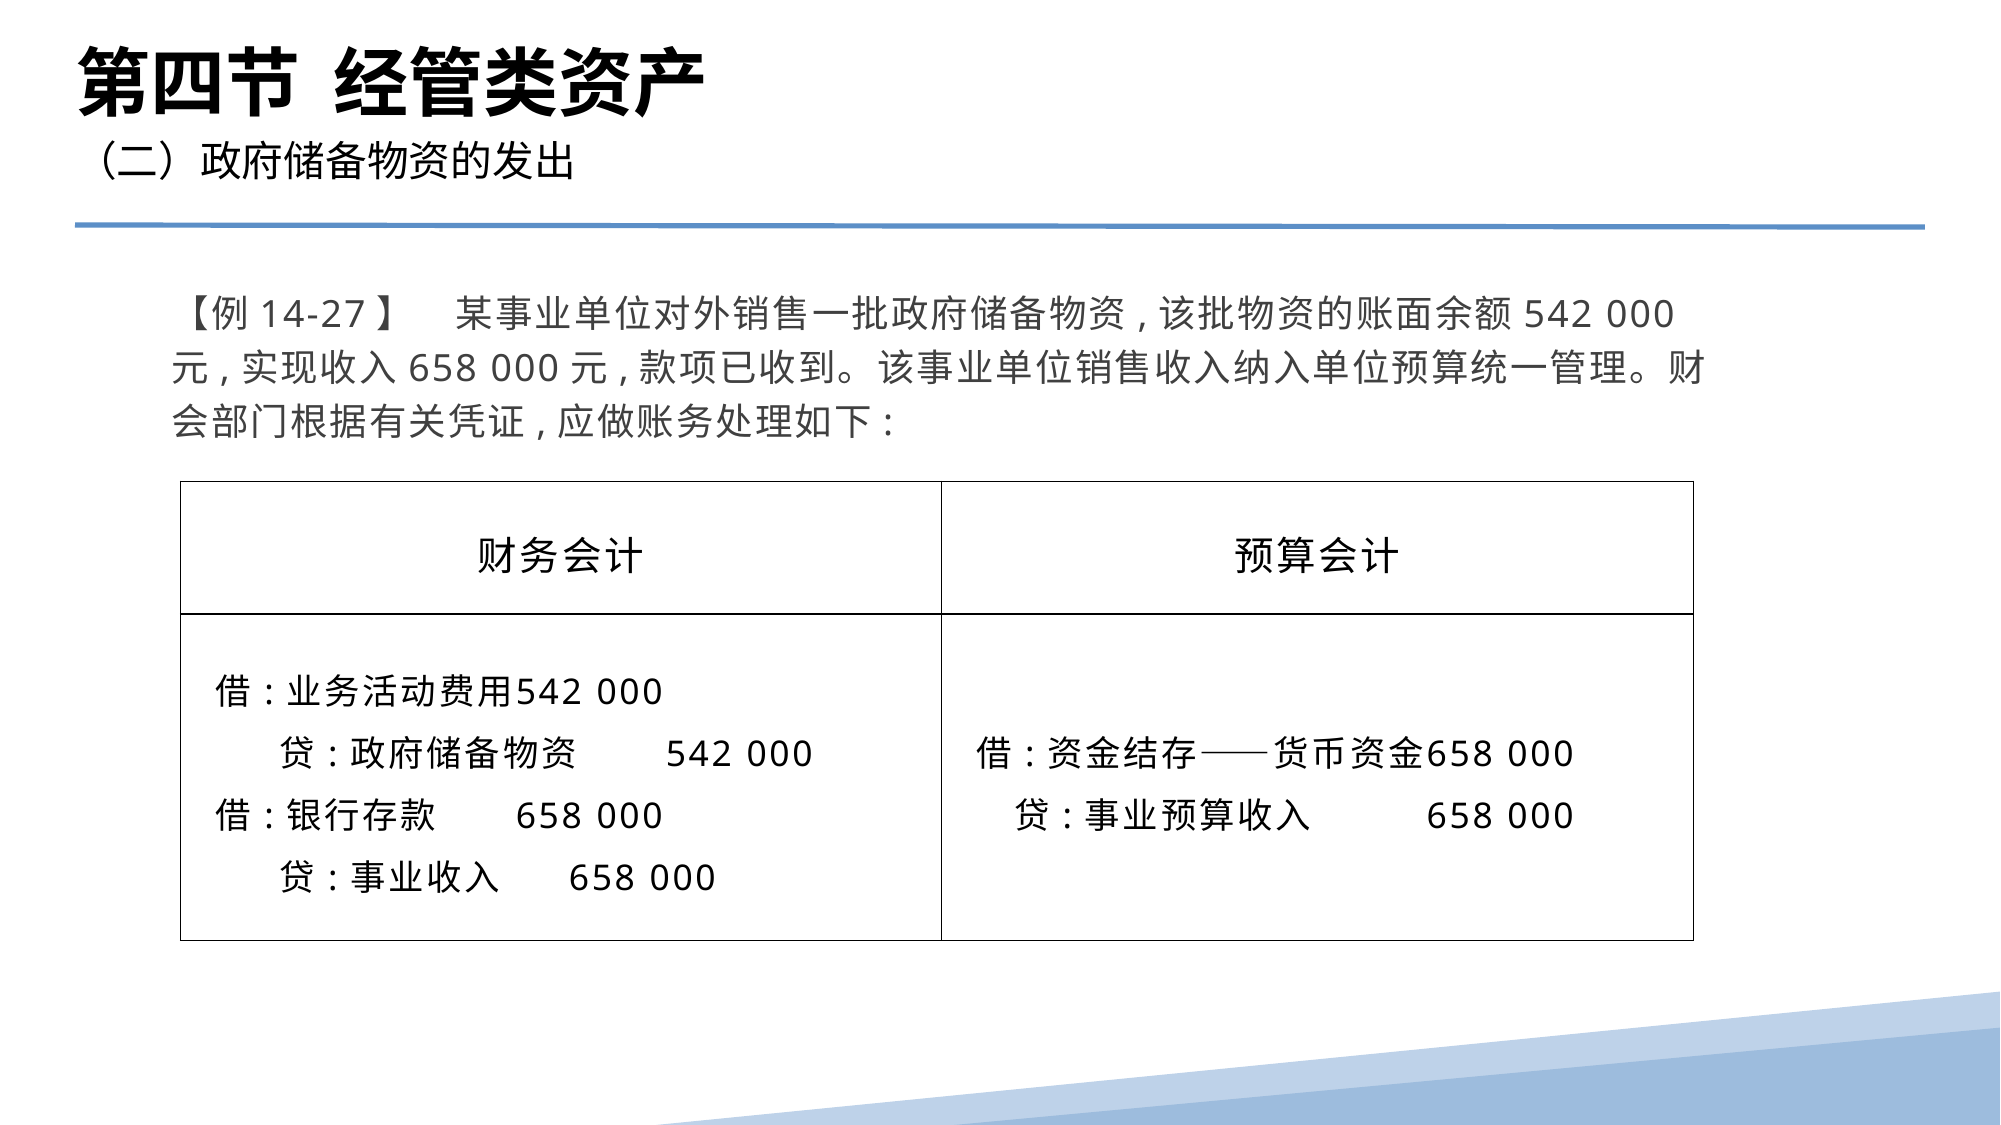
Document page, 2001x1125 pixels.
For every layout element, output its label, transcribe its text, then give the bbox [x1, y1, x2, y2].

text_box 【例14-27】 某事业单位对外销售一批政府储备物资,该批物资的账面余额542 000元,实现收入658 000元,款项已收到。该事业单位销售收入纳入单位预算统一管理。财会部门根据有关凭证,应做账务处理如下: [161, 254, 1729, 469]
table_cell 借:资金结存——货币资金 658 000 贷:事业预算收入 658 000 [942, 615, 1693, 940]
table_header 预算会计 [942, 482, 1693, 613]
text_box 第四节 经管类资产 [75, 24, 1925, 124]
text_box （二）政府储备物资的发出 [75, 124, 1925, 200]
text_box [656, 991, 2000, 1125]
table_header 财务会计 [181, 482, 941, 613]
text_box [74, 224, 1925, 228]
table_cell 借:业务活动费用 542 000 贷:政府储备物资 542 000 借:银行存款 658 000 贷:事业收入 658 000 [181, 615, 941, 940]
